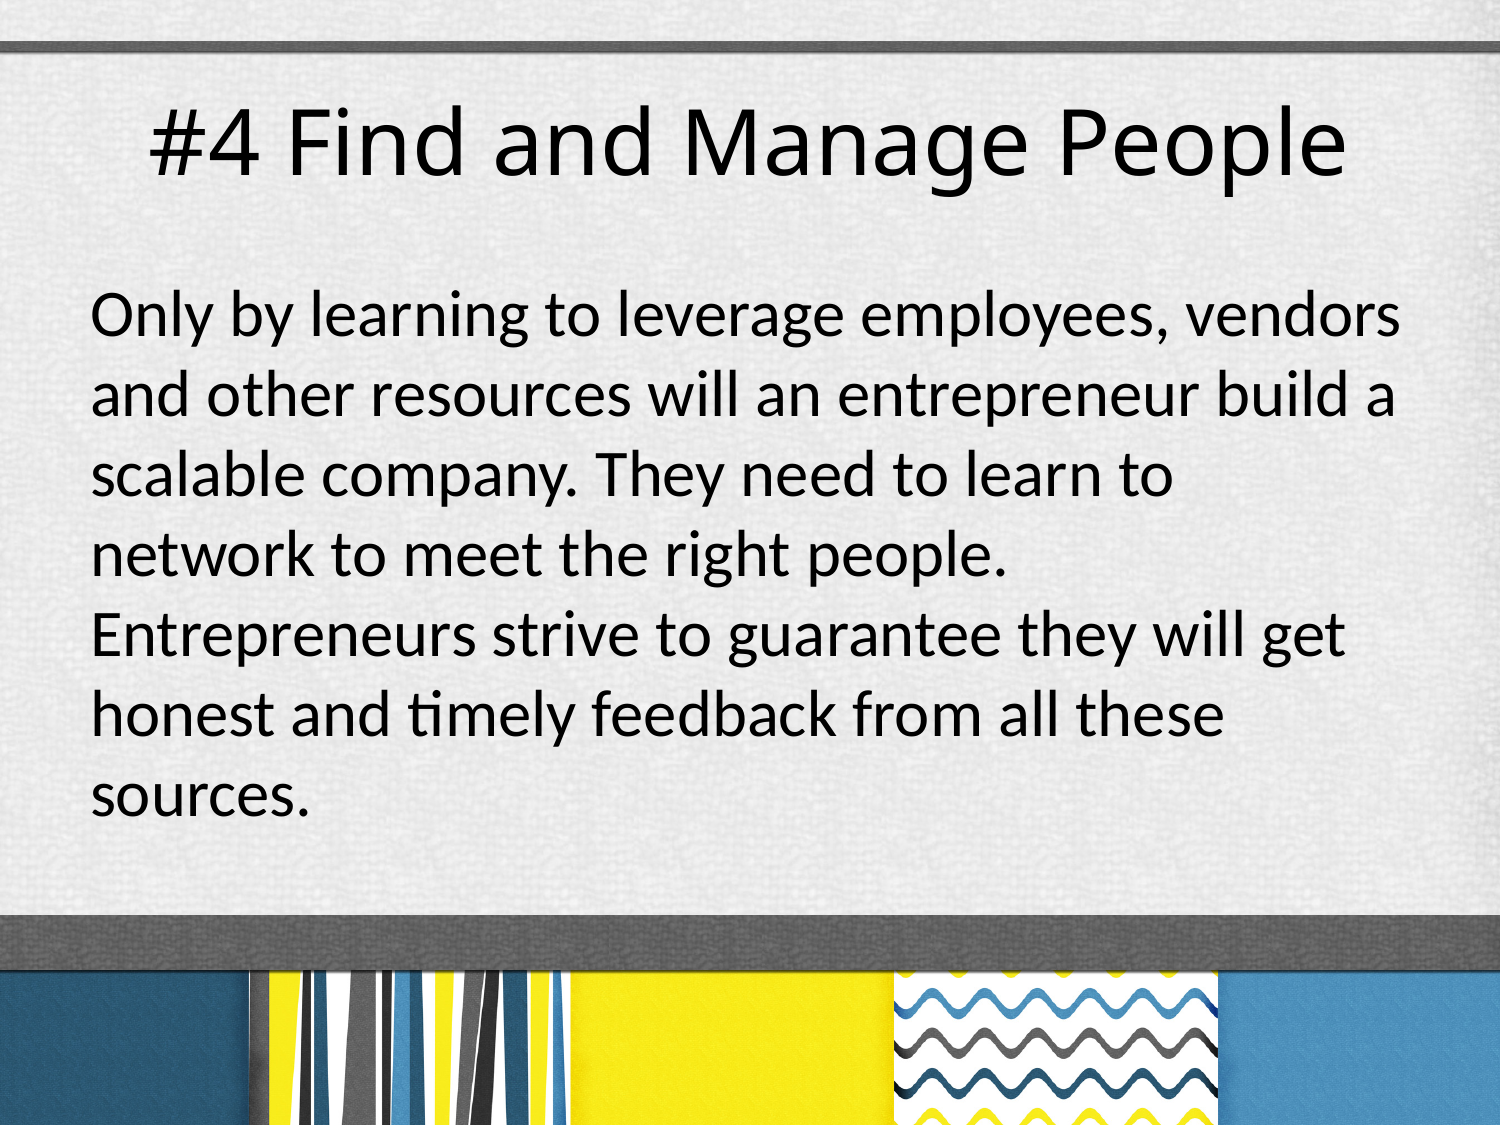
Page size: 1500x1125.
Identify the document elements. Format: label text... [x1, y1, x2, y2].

picture [0, 0, 1500, 1125]
list Only by learning to leverage employees, vendors and other resources will an entrepreneur build a scalable company. They need to learn to network to meet the right people. Entrepreneurs strive to guarantee they will get honest and timely feedback from all these sources. [75, 262, 1425, 1005]
title #4 Find and Manage People [75, 45, 1425, 233]
